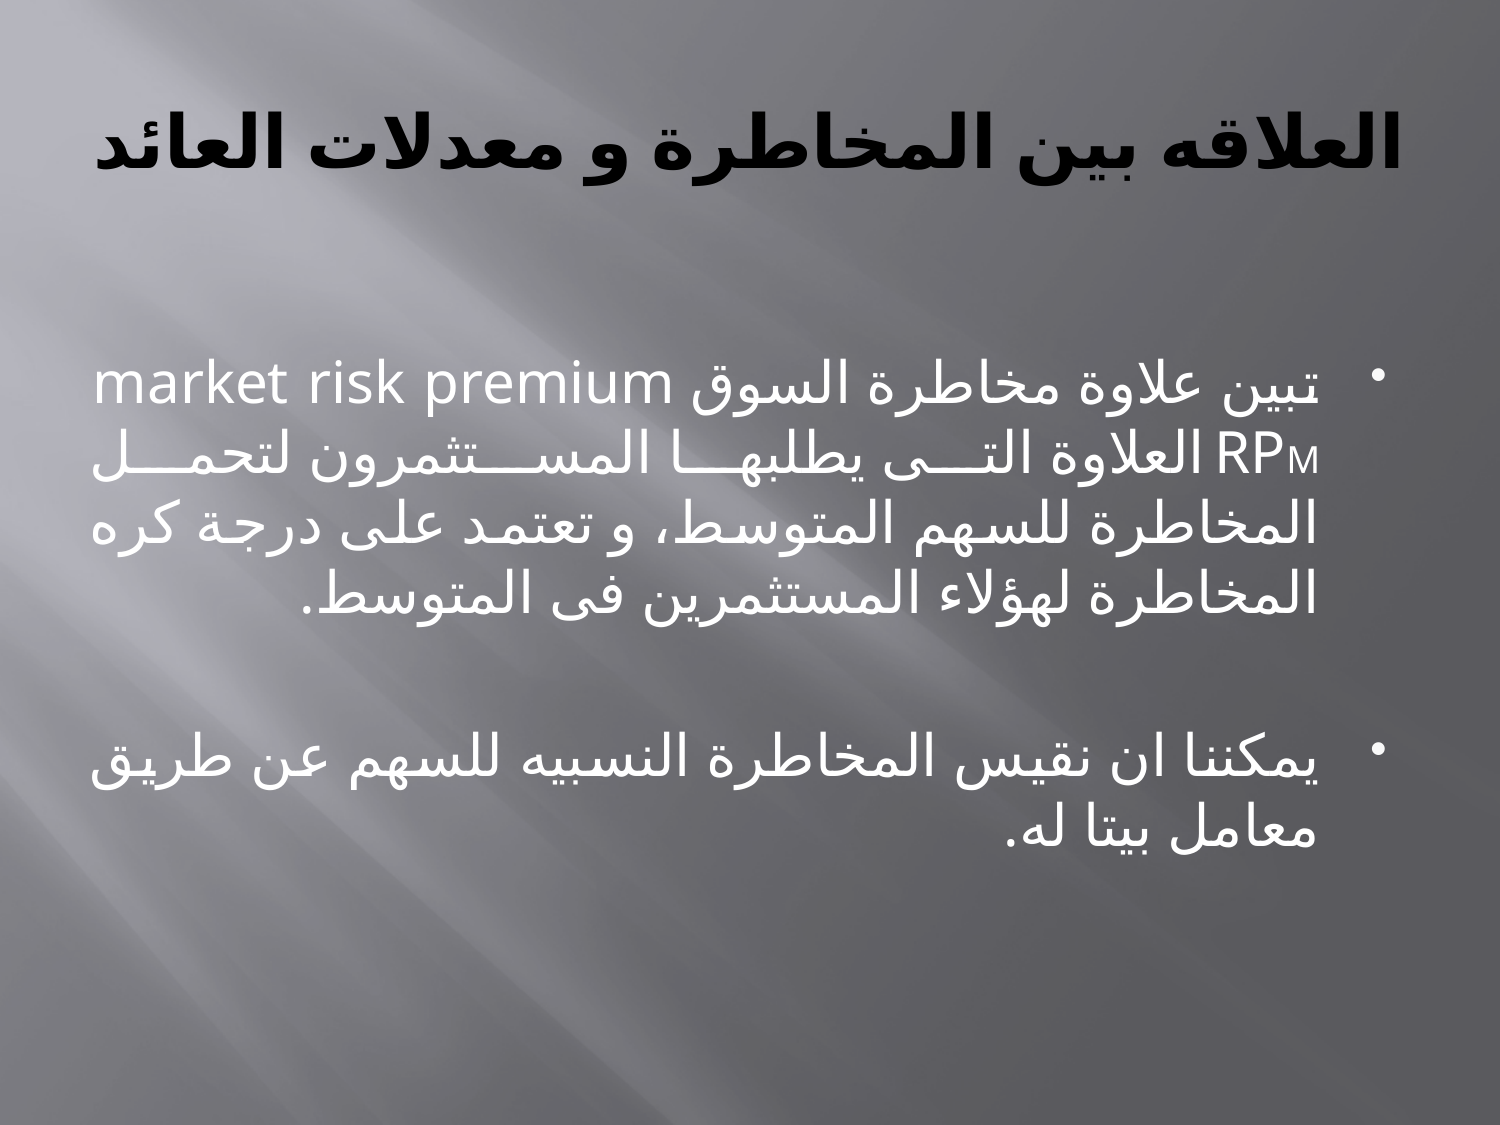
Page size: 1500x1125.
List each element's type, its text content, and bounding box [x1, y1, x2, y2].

title العلاقه بين المخاطرة و معدلات العائد [75, 45, 1425, 233]
list تبين علاوة مخاطرة السوق market risk premium RPM العلاوة التى يطلبها المستثمرون لتحمل المخاطرة للسهم المتوسط، و تعتمد على درجة كره المخاطرة لهؤلاء المستثمرين فى المتوسط. يمكننا ان نقيس المخاطرة النسبيه للسهم عن طريق معامل بيتا له. [75, 337, 1425, 1035]
